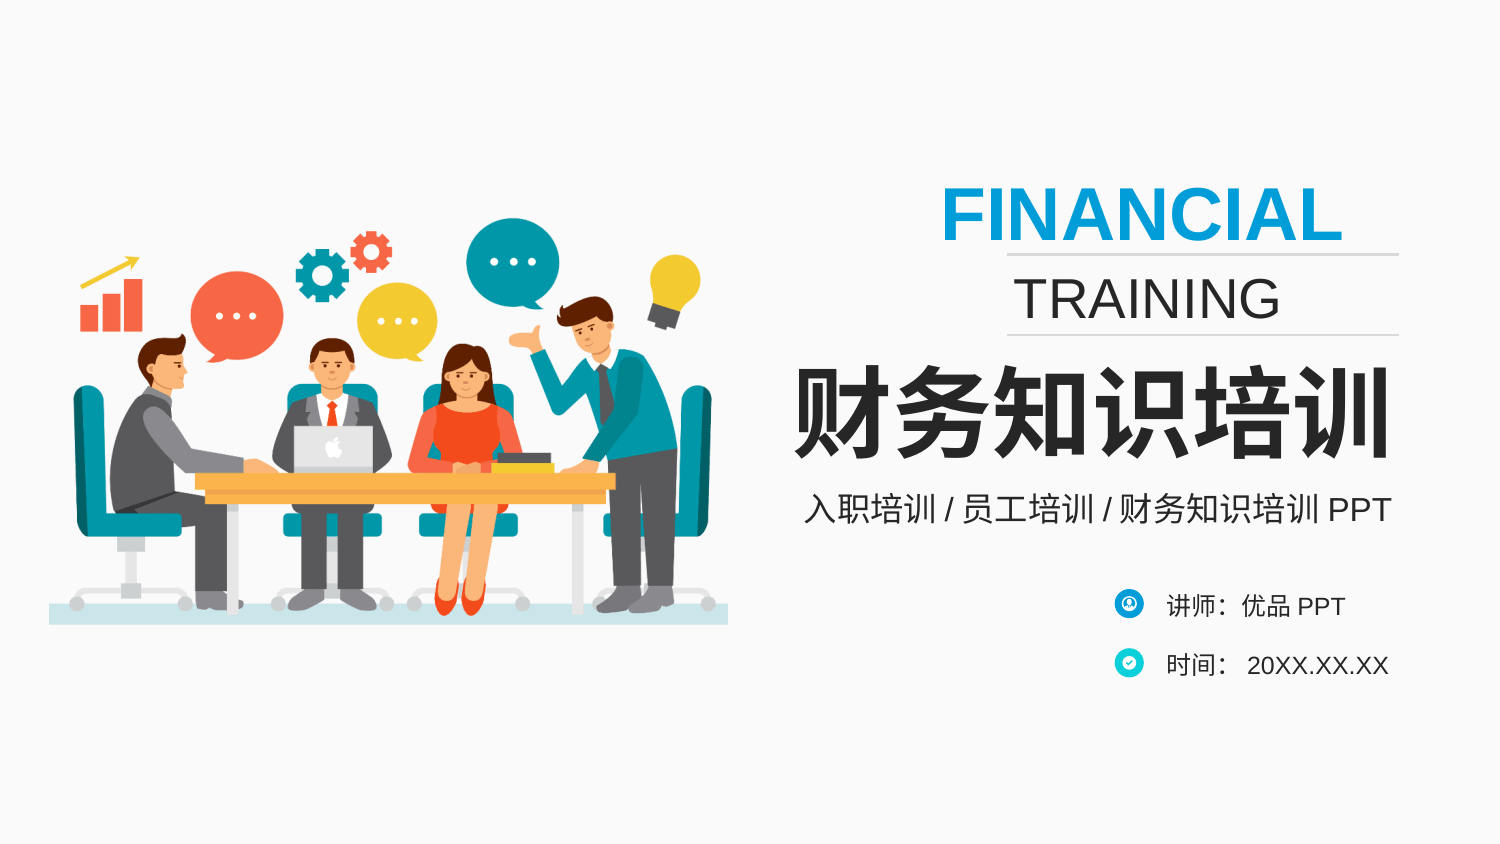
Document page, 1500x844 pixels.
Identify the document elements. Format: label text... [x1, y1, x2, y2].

text_box 时间：20XX.XX.XX [1151, 642, 1407, 687]
text_box FINANCIAL [925, 158, 1407, 264]
text_box TRAINING [999, 255, 1407, 338]
text_box 入职培训/员工培训/财务知识培训PPT [783, 480, 1407, 536]
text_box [1114, 588, 1144, 619]
text_box 财务知识培训 [728, 343, 1408, 479]
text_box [1114, 648, 1144, 678]
picture [49, 82, 728, 761]
text_box 讲师：优品PPT [1151, 582, 1377, 628]
